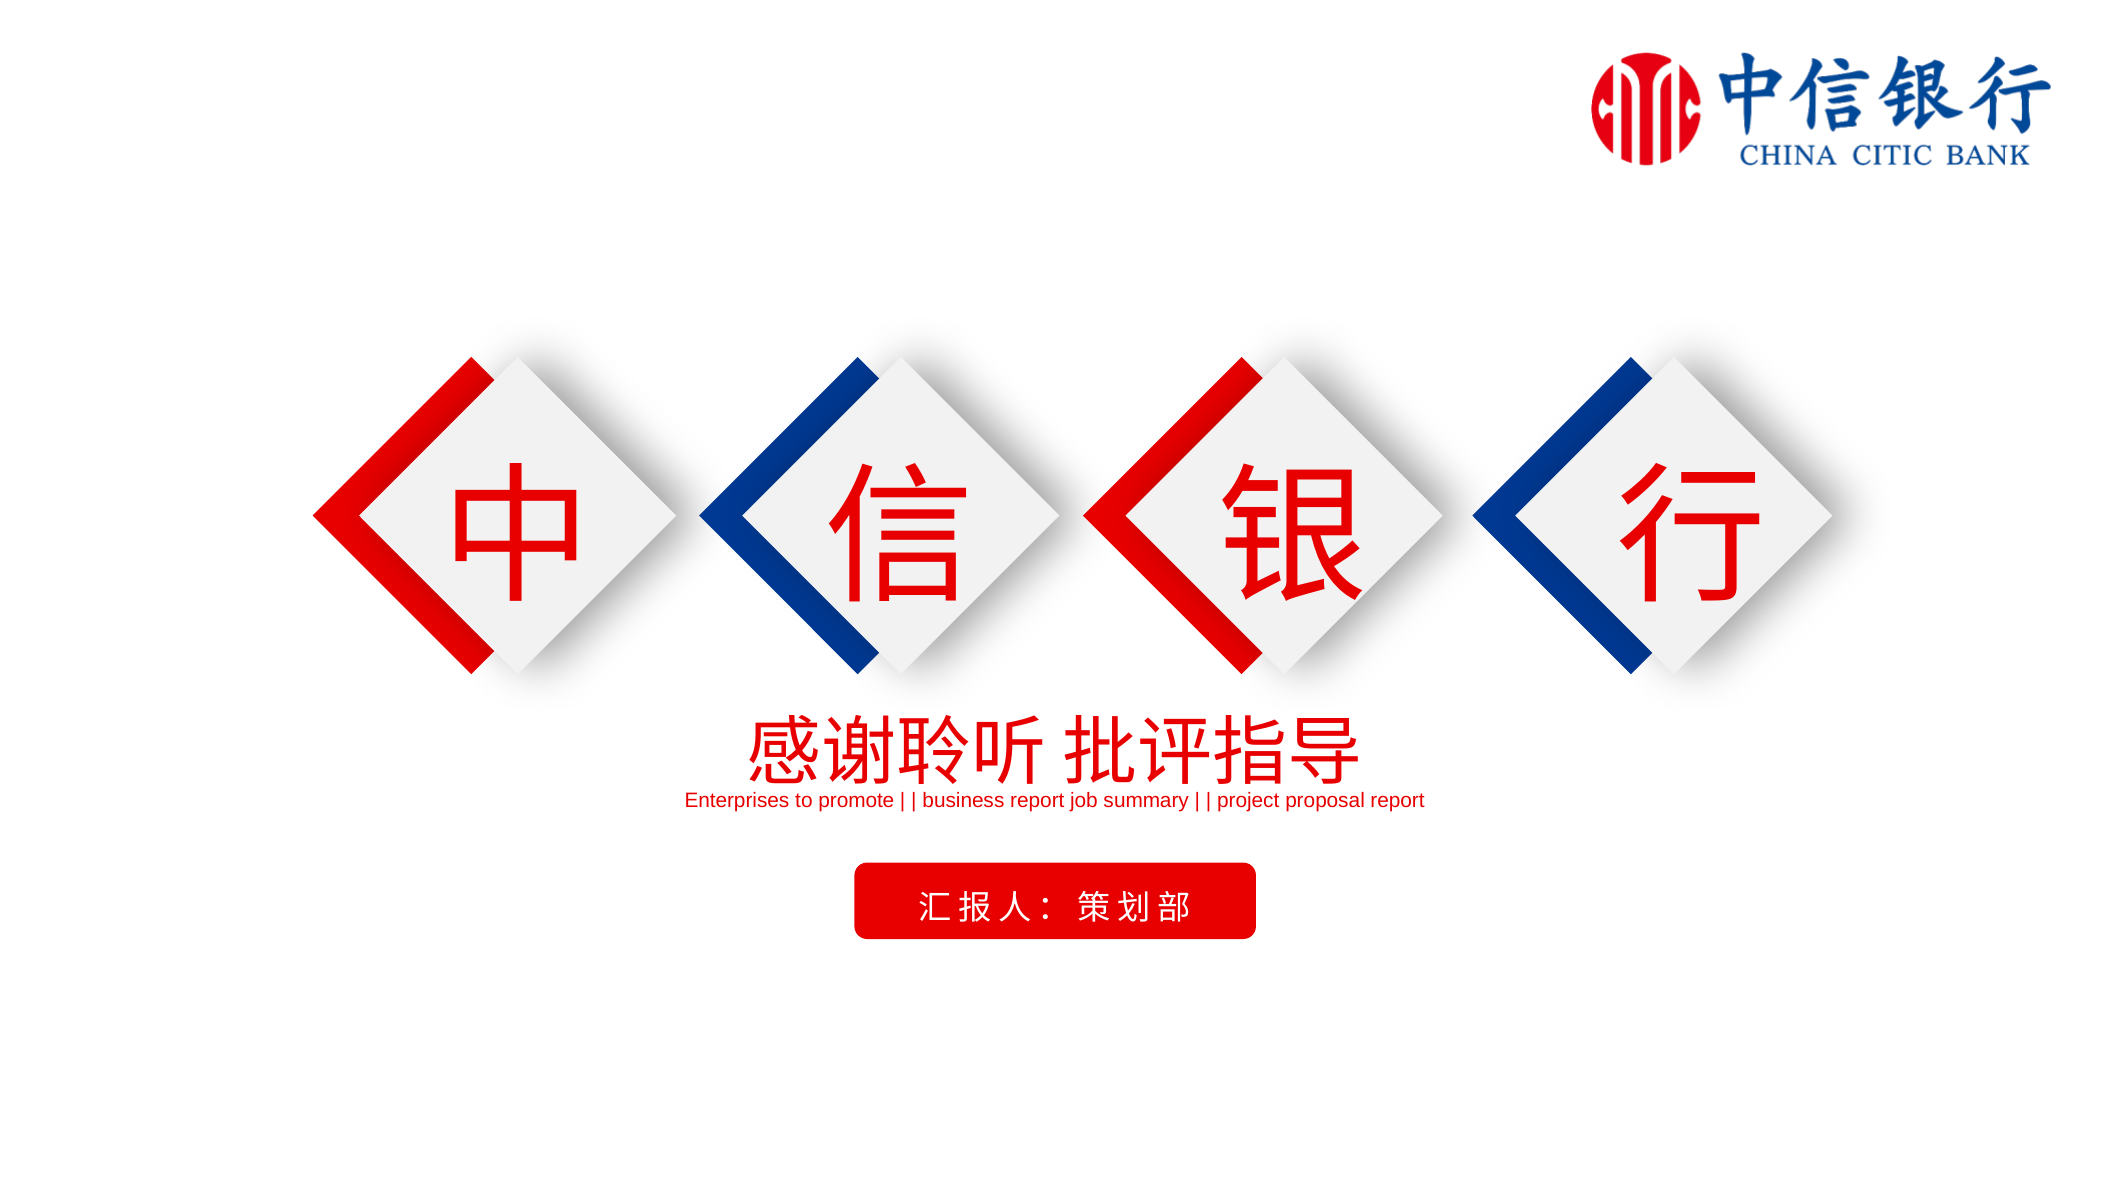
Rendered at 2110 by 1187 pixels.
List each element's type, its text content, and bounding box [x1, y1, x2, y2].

text_box 中 [426, 432, 607, 628]
text_box [1513, 355, 1751, 603]
text_box [740, 447, 809, 584]
text_box [697, 355, 866, 627]
text_box [1124, 436, 1203, 595]
text_box [469, 628, 566, 676]
text_box [1626, 628, 1722, 676]
text_box Enterprises to promote | | business report job summary | | project proposal report [483, 787, 1626, 813]
text_box 感谢聆听 批评指导 [464, 696, 1646, 802]
text_box [824, 355, 978, 432]
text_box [853, 862, 1257, 940]
text_box 行 [1601, 432, 1782, 628]
text_box [357, 447, 426, 584]
text_box 信 [809, 432, 990, 628]
text_box [810, 628, 867, 676]
picture [1562, 37, 2080, 181]
text_box [441, 355, 595, 432]
text_box 银 [1203, 432, 1383, 628]
text_box [1207, 355, 1361, 432]
text_box [1470, 355, 1640, 676]
text_box [1081, 355, 1251, 676]
text_box [607, 444, 678, 587]
text_box [990, 444, 1061, 587]
text_box [1236, 628, 1332, 676]
text_box [1782, 463, 1834, 568]
text_box [1383, 454, 1445, 577]
text_box [311, 355, 482, 676]
text_box [853, 628, 949, 676]
